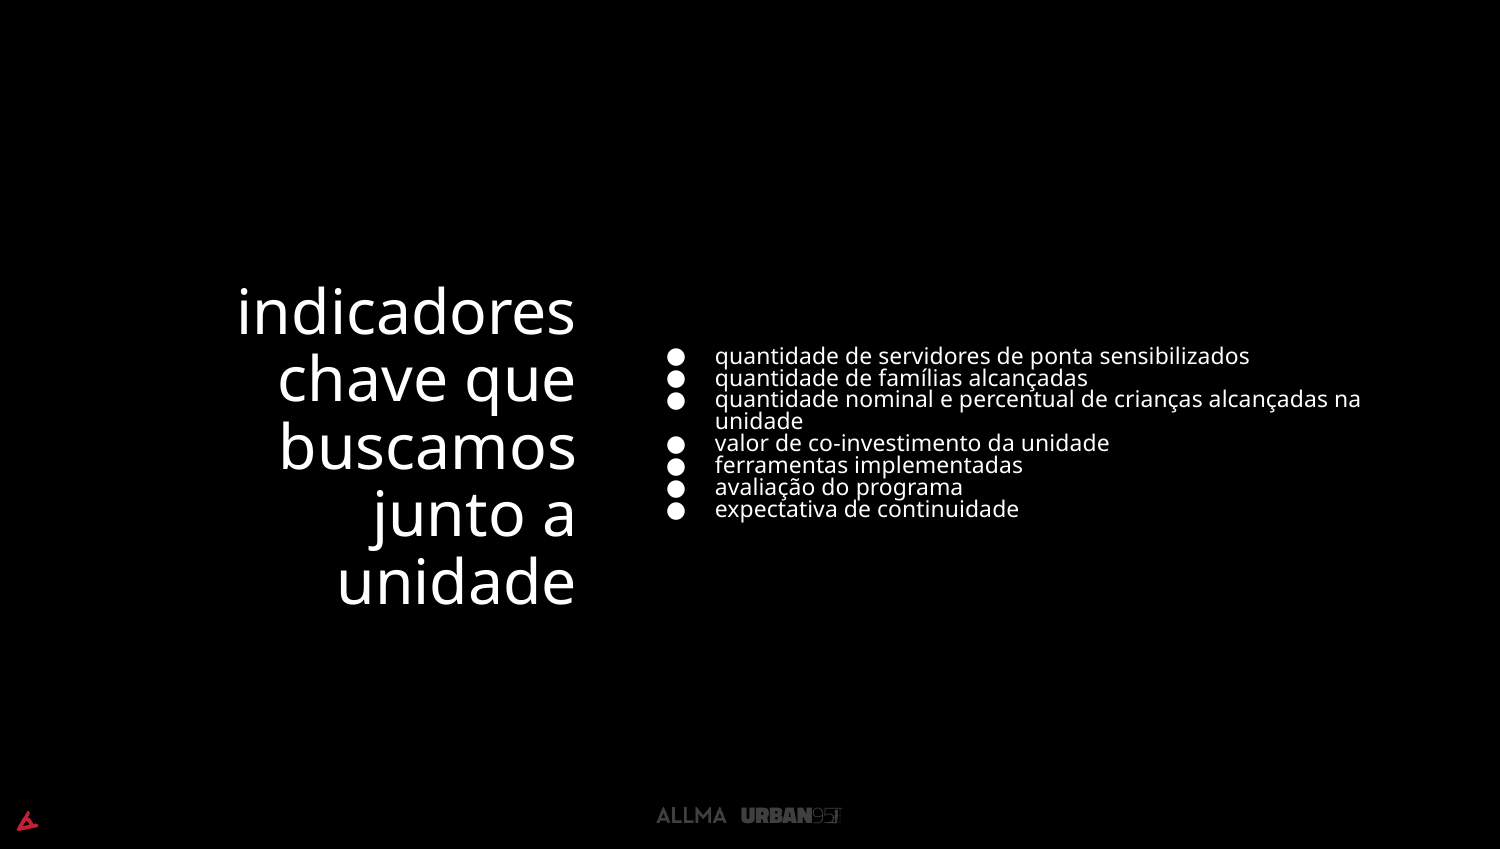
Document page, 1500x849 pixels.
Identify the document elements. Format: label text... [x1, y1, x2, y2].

text_box quantidade de servidores de ponta sensibilizados quantidade de famílias alcançadas quantidade nominal e percentual de crianças alcançadas na unidade valor de co-investimento da unidade ferramentas implementadas avaliação do programa expectativa de continuidade [624, 331, 1440, 538]
picture [737, 804, 846, 827]
text_box indicadores chave que buscamos junto a unidade [99, 265, 593, 633]
picture [14, 808, 41, 833]
picture [654, 805, 728, 824]
